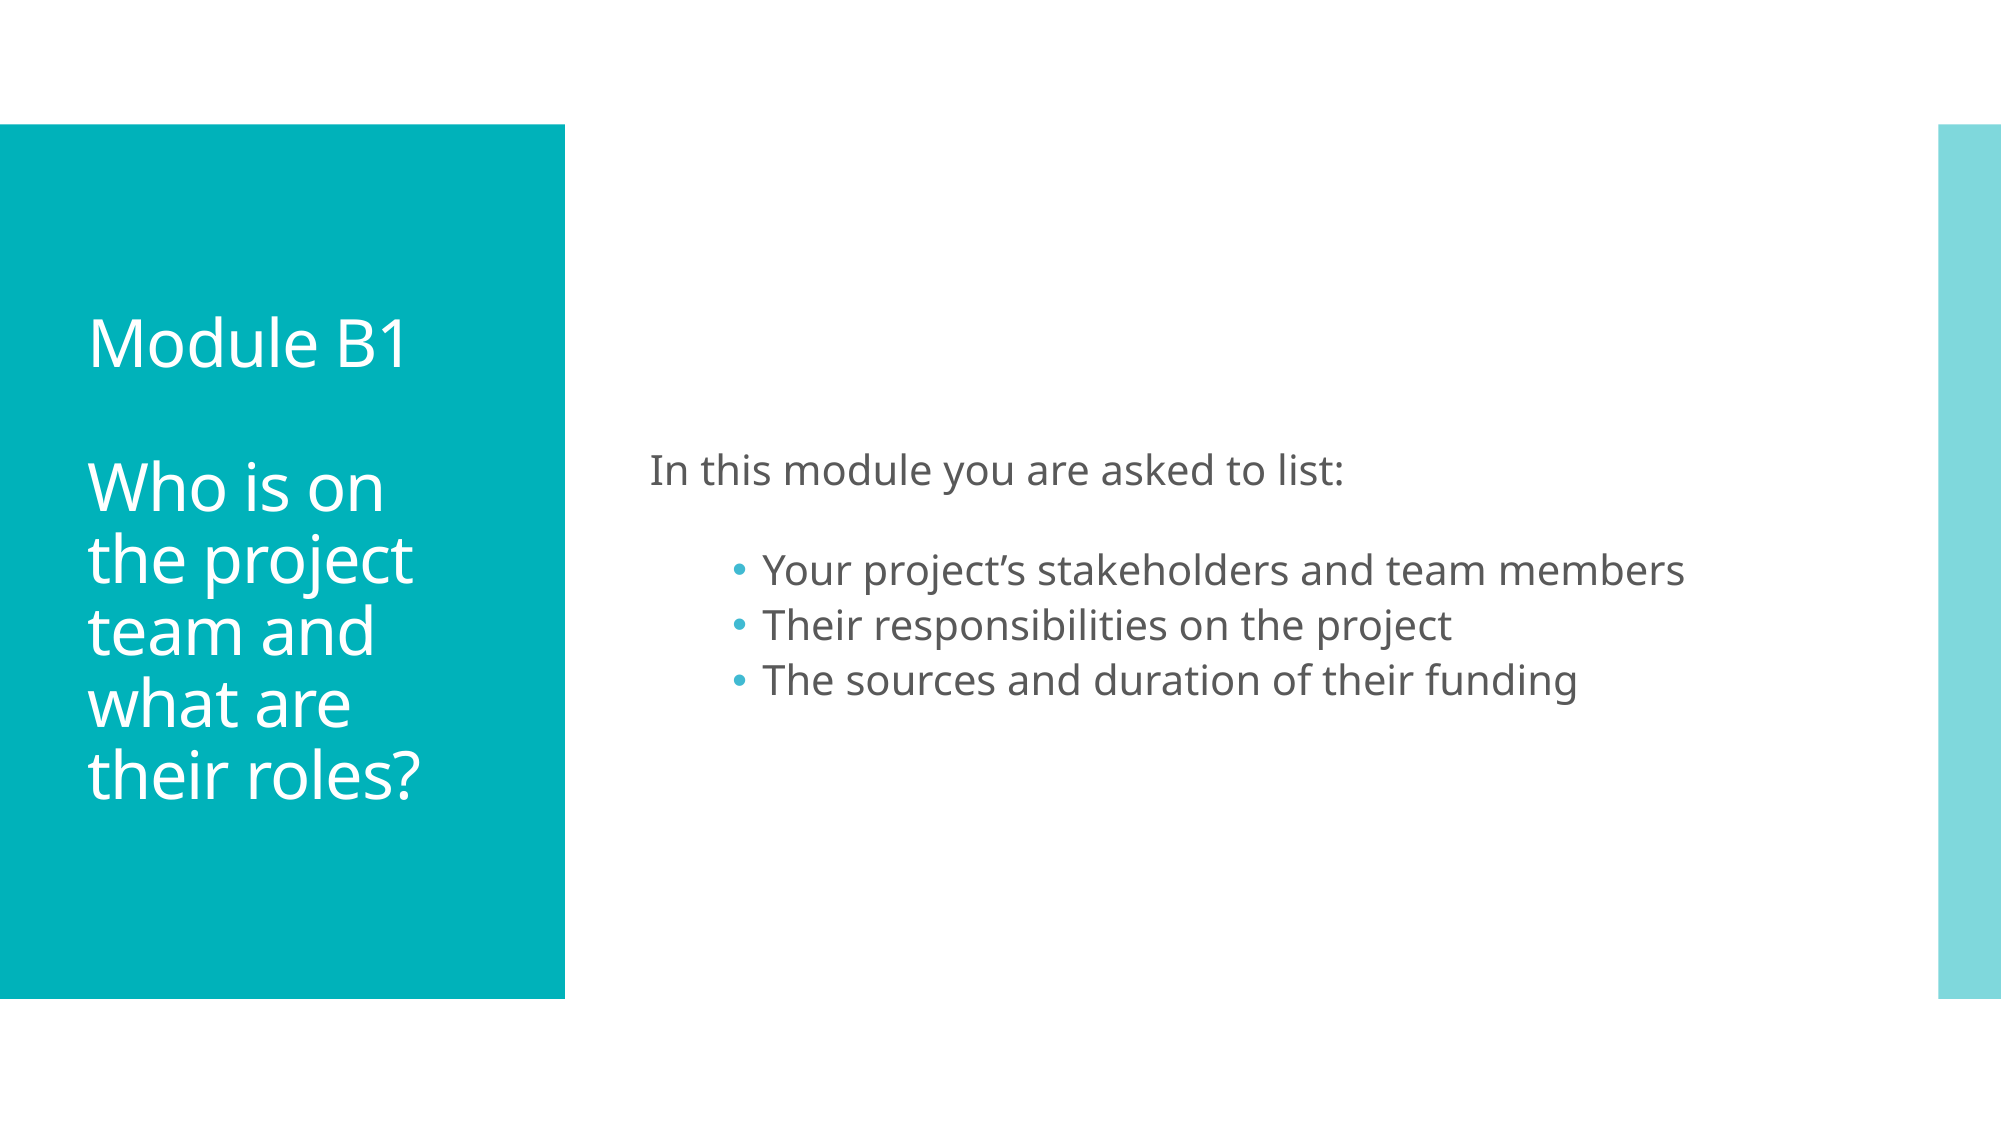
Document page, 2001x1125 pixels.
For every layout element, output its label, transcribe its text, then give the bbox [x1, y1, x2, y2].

title Module B1 Who is on the project team and what are their roles? [72, 197, 493, 927]
list In this module you are asked to list: Your project’s stakeholders and team members Their responsibilities on the project The sources and duration of their funding [634, 141, 1835, 982]
